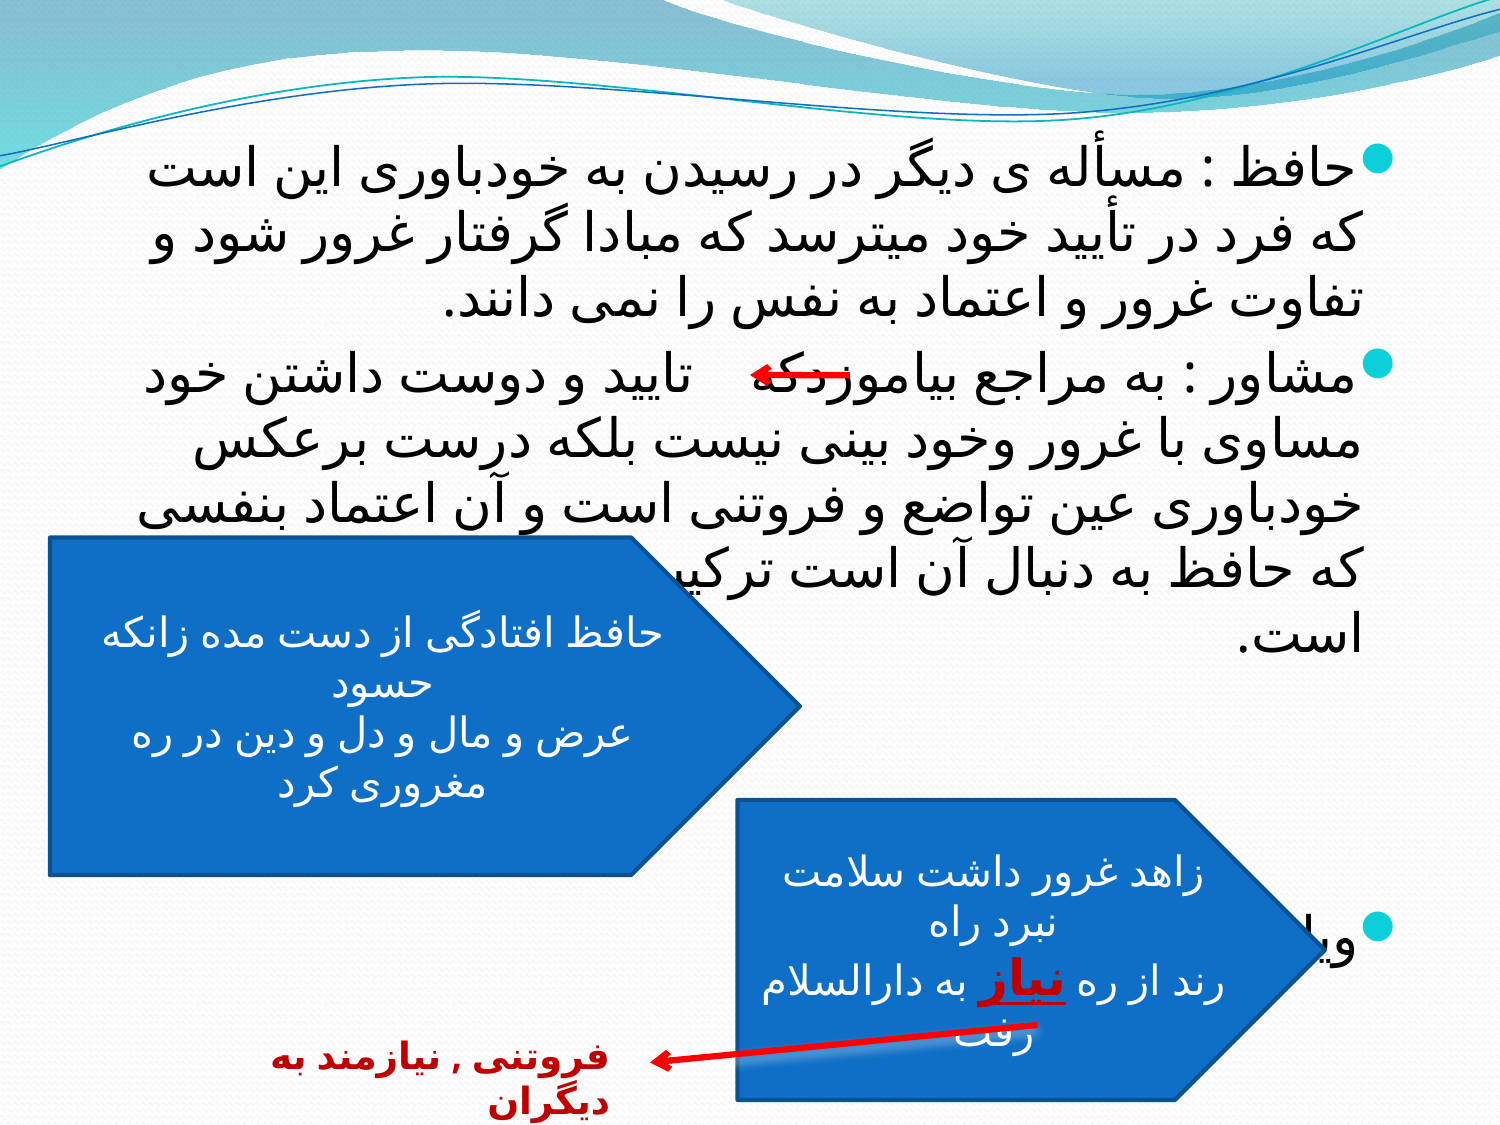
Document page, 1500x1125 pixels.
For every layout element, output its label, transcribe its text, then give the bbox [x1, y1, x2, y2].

text_box حافظ افتادگی از دست مده زانکه حسود عرض و مال و دل و دین در ره مغروری کرد [47, 535, 803, 878]
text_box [649, 1024, 1038, 1063]
list حافظ : مسأله ی دیگر در رسیدن به خودباوری این است که فرد در تأیید خود میترسد که مبادا گرفتار غرور شود و تفاوت غرور و اعتماد به نفس را نمی دانند. مشاور : به مراجع بیاموزدکه تایید و دوست داشتن خود مساوی با غرور وخود بینی نیست بلکه درست برعکس خودباوری عین تواضع و فروتنی است و آن اعتماد بنفسی که حافظ به دنبال آن است ترکیبی از خود باوری و تواضع است. ویا: [75, 125, 1425, 1038]
text_box زاهد غرور داشت سلامت نبرد راه رند از ره نیاز به دارالسلام رفت [735, 797, 1327, 1103]
text_box فروتنی , نیازمند به دیگران [212, 1024, 625, 1125]
